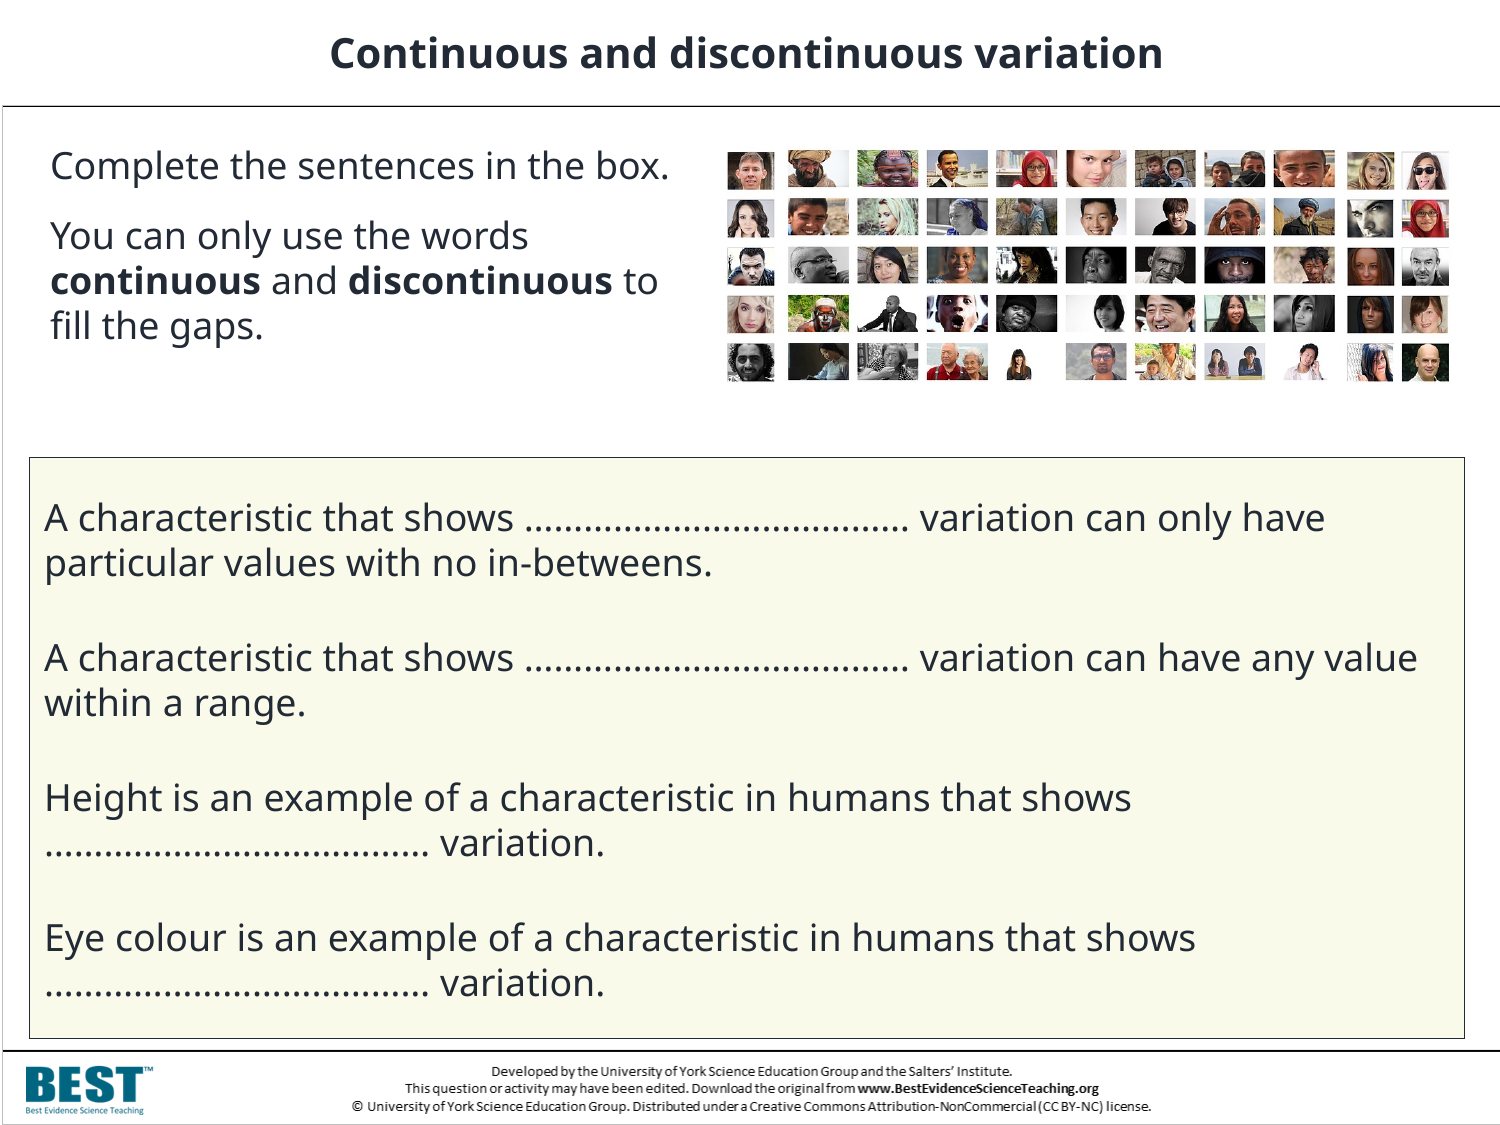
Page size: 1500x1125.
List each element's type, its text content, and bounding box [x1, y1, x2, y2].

picture [2, 105, 1500, 1125]
text_box Continuous and discontinuous variation [23, 4, 1471, 99]
